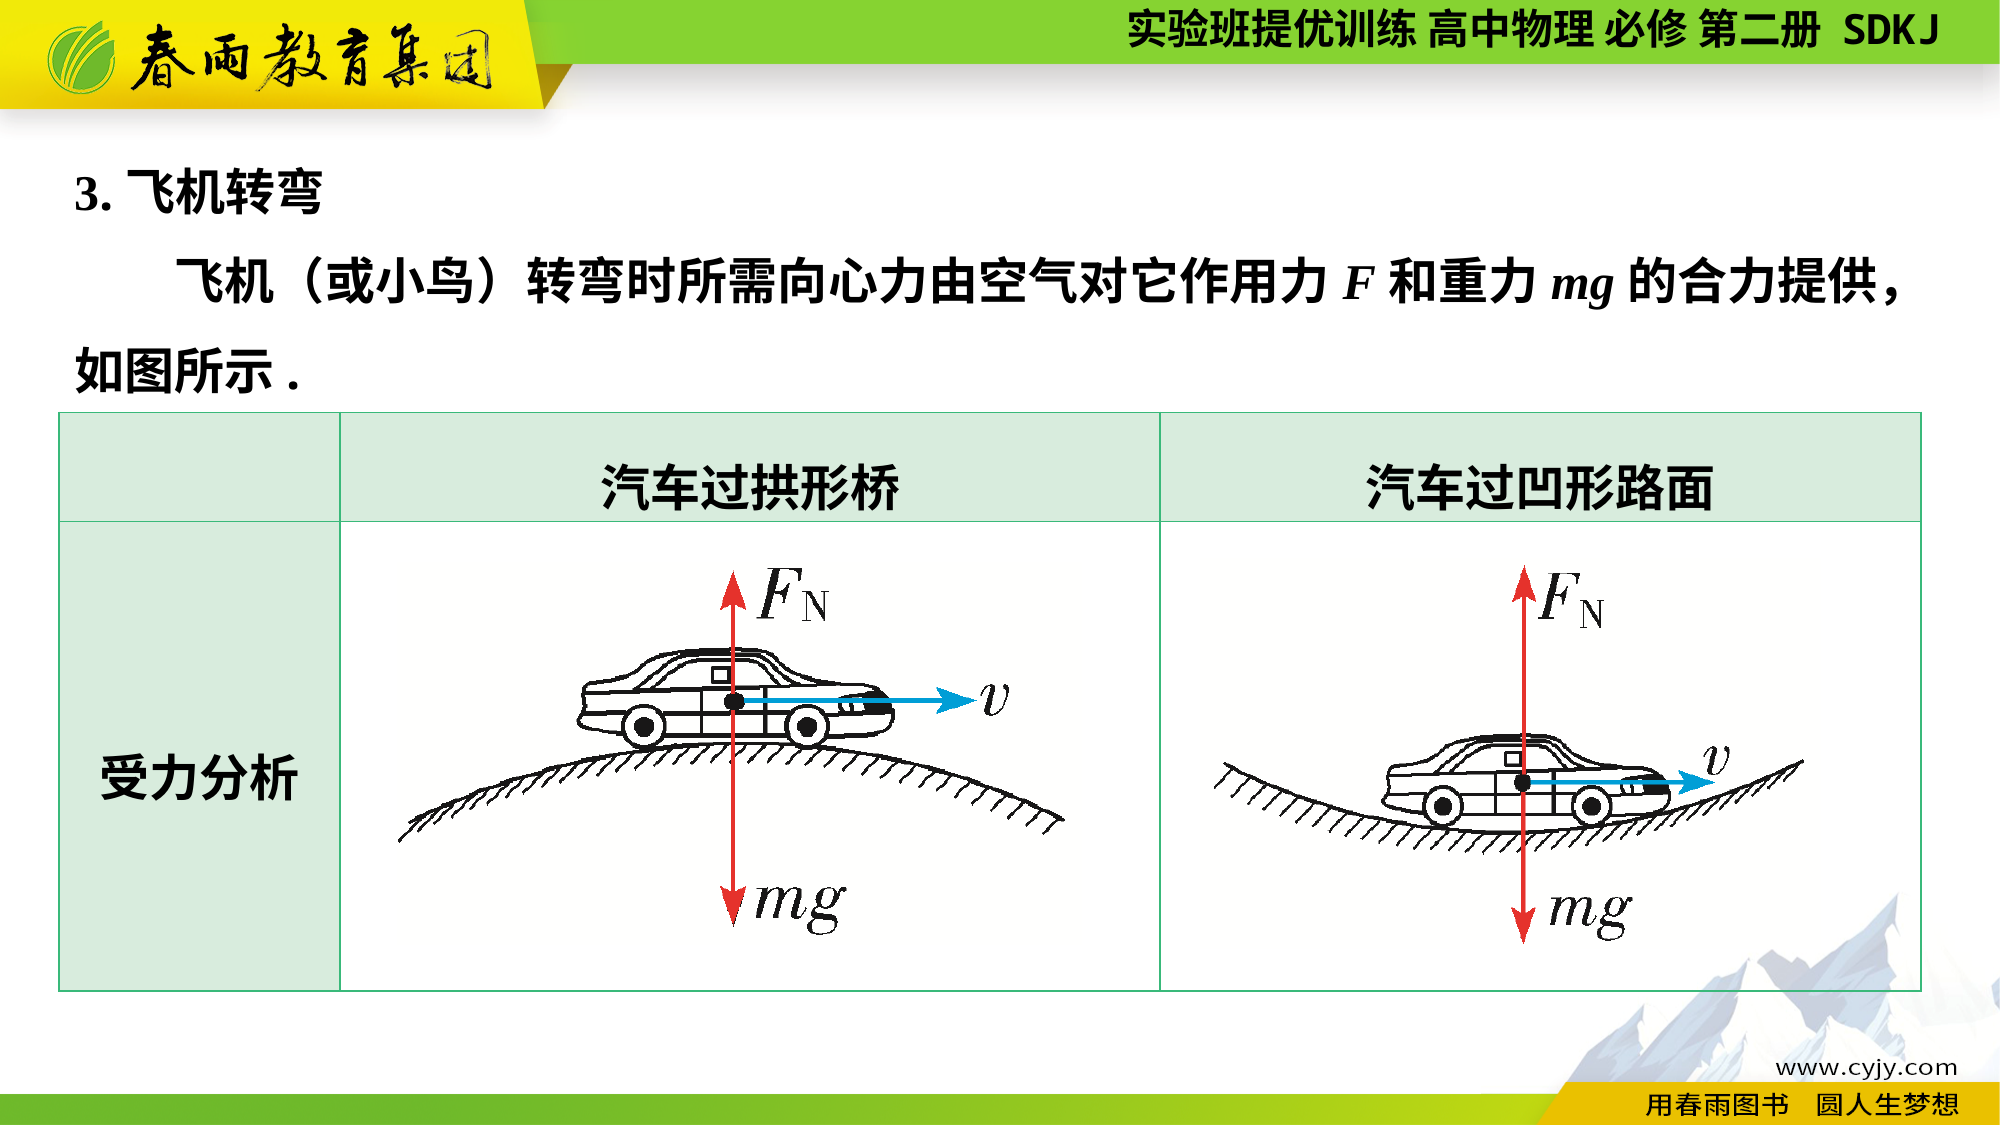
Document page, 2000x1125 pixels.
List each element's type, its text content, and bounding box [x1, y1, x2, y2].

table_cell 受力分析 [60, 522, 339, 990]
list 3.飞机转弯 飞机（或小鸟）转弯时所需向心力由空气对它作用力F和重力mg的合力提供，如图所示. [59, 122, 1944, 399]
table_header 汽车过凹形路面 [1161, 413, 1920, 521]
table_header [60, 413, 339, 521]
table_header 汽车过拱形桥 [341, 413, 1159, 521]
picture [0, 0, 2000, 1125]
table_cell [341, 522, 1159, 990]
table_cell [1161, 522, 1920, 990]
